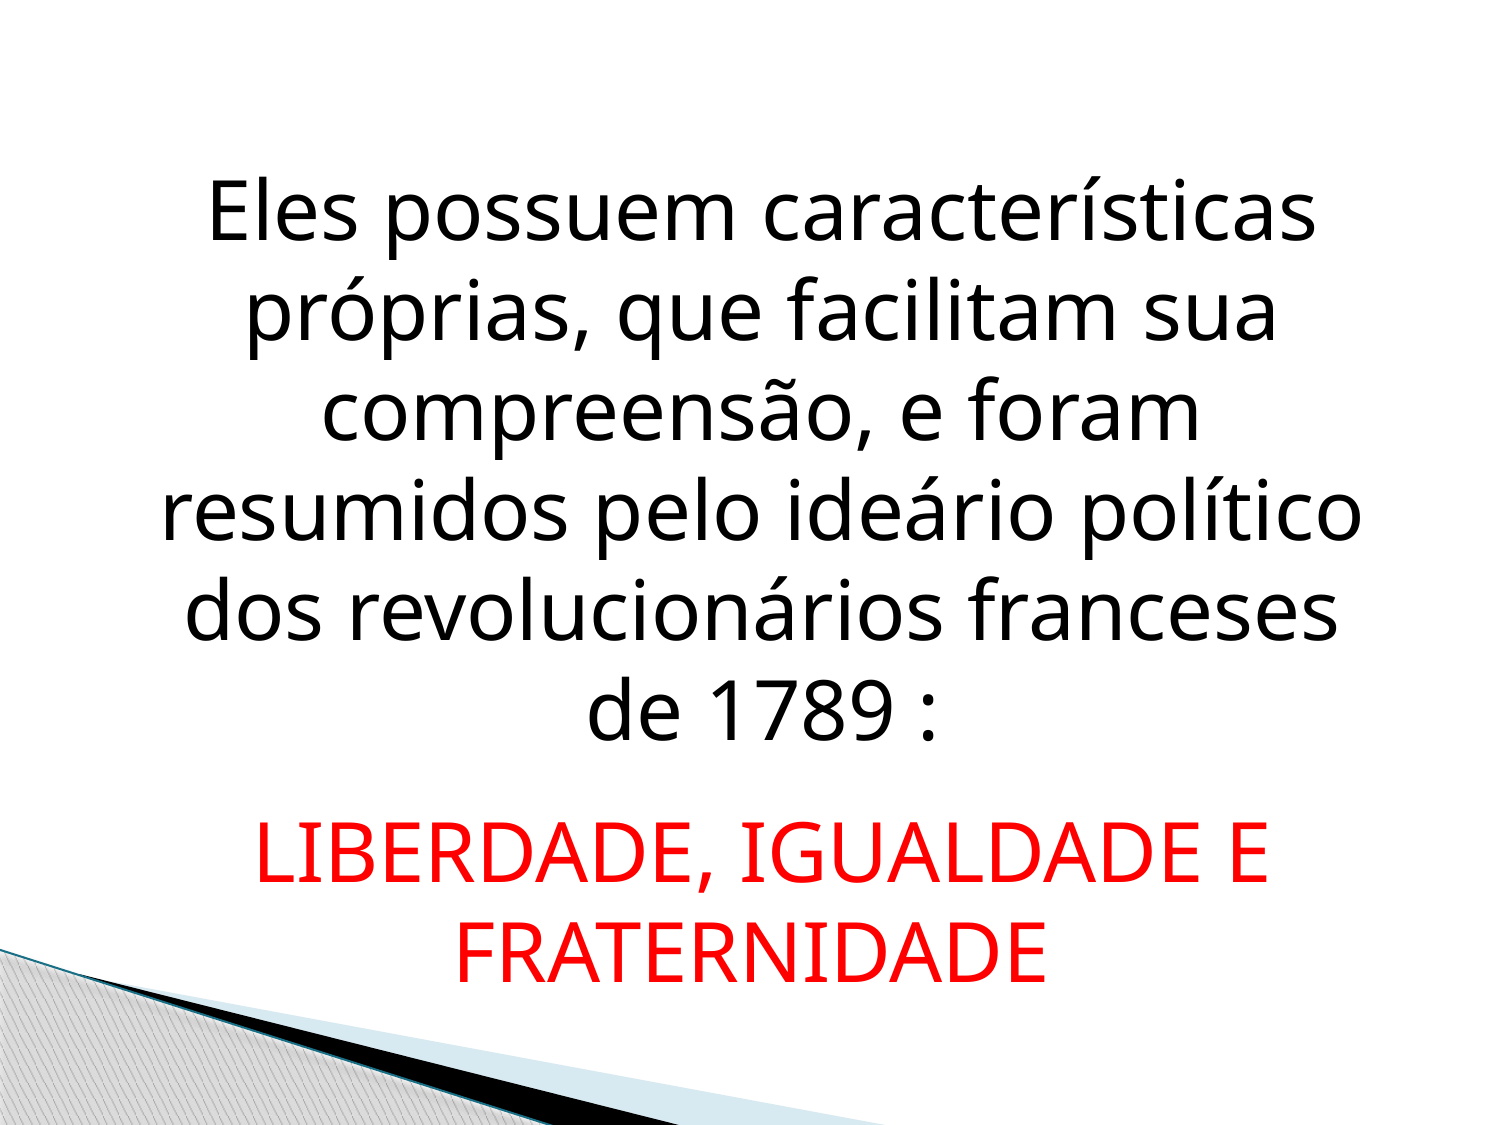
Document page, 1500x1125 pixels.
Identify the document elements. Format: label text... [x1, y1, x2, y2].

text_box Eles possuem características próprias, que facilitam sua compreensão, e foram resumidos pelo ideário político dos revolucionários franceses de 1789 : LIBERDADE, IGUALDADE E FRATERNIDADE [137, 149, 1388, 1007]
